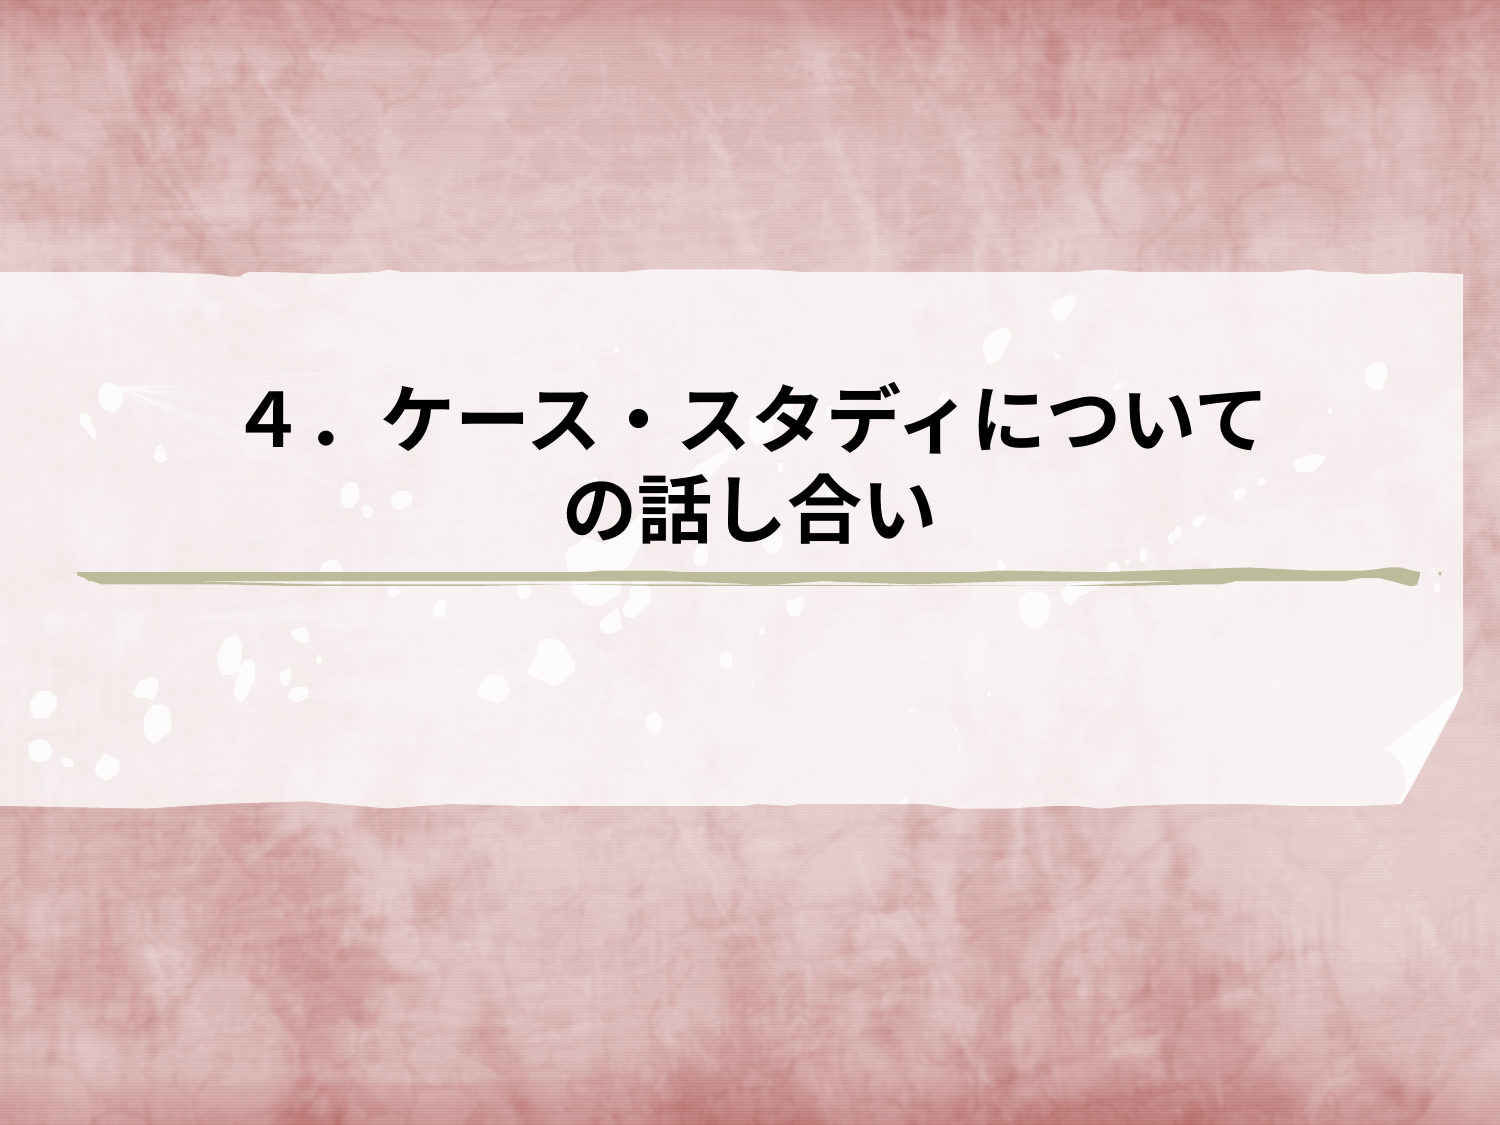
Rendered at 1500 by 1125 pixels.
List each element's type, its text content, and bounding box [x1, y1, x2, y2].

title ４．ケース・スタディについて の話し合い [0, 351, 1500, 575]
